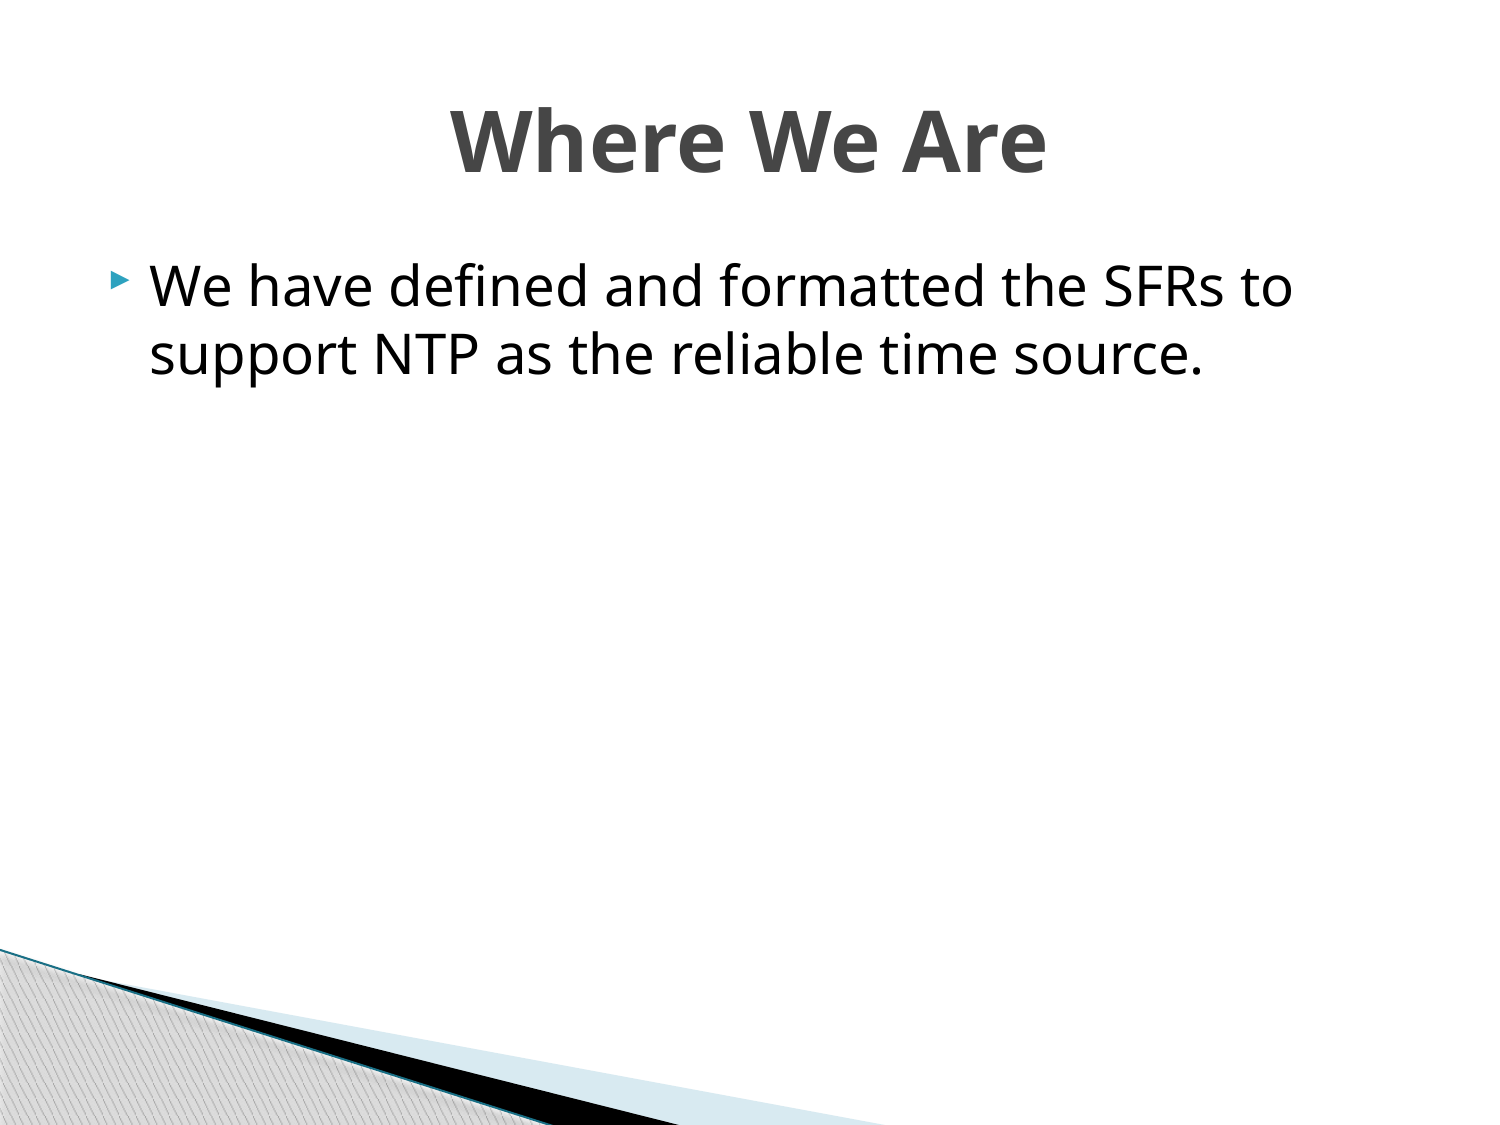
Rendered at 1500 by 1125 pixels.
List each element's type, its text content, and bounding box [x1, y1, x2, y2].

title Where We Are [75, 45, 1425, 233]
list We have defined and formatted the SFRs to support NTP as the reliable time source. [75, 243, 1425, 986]
